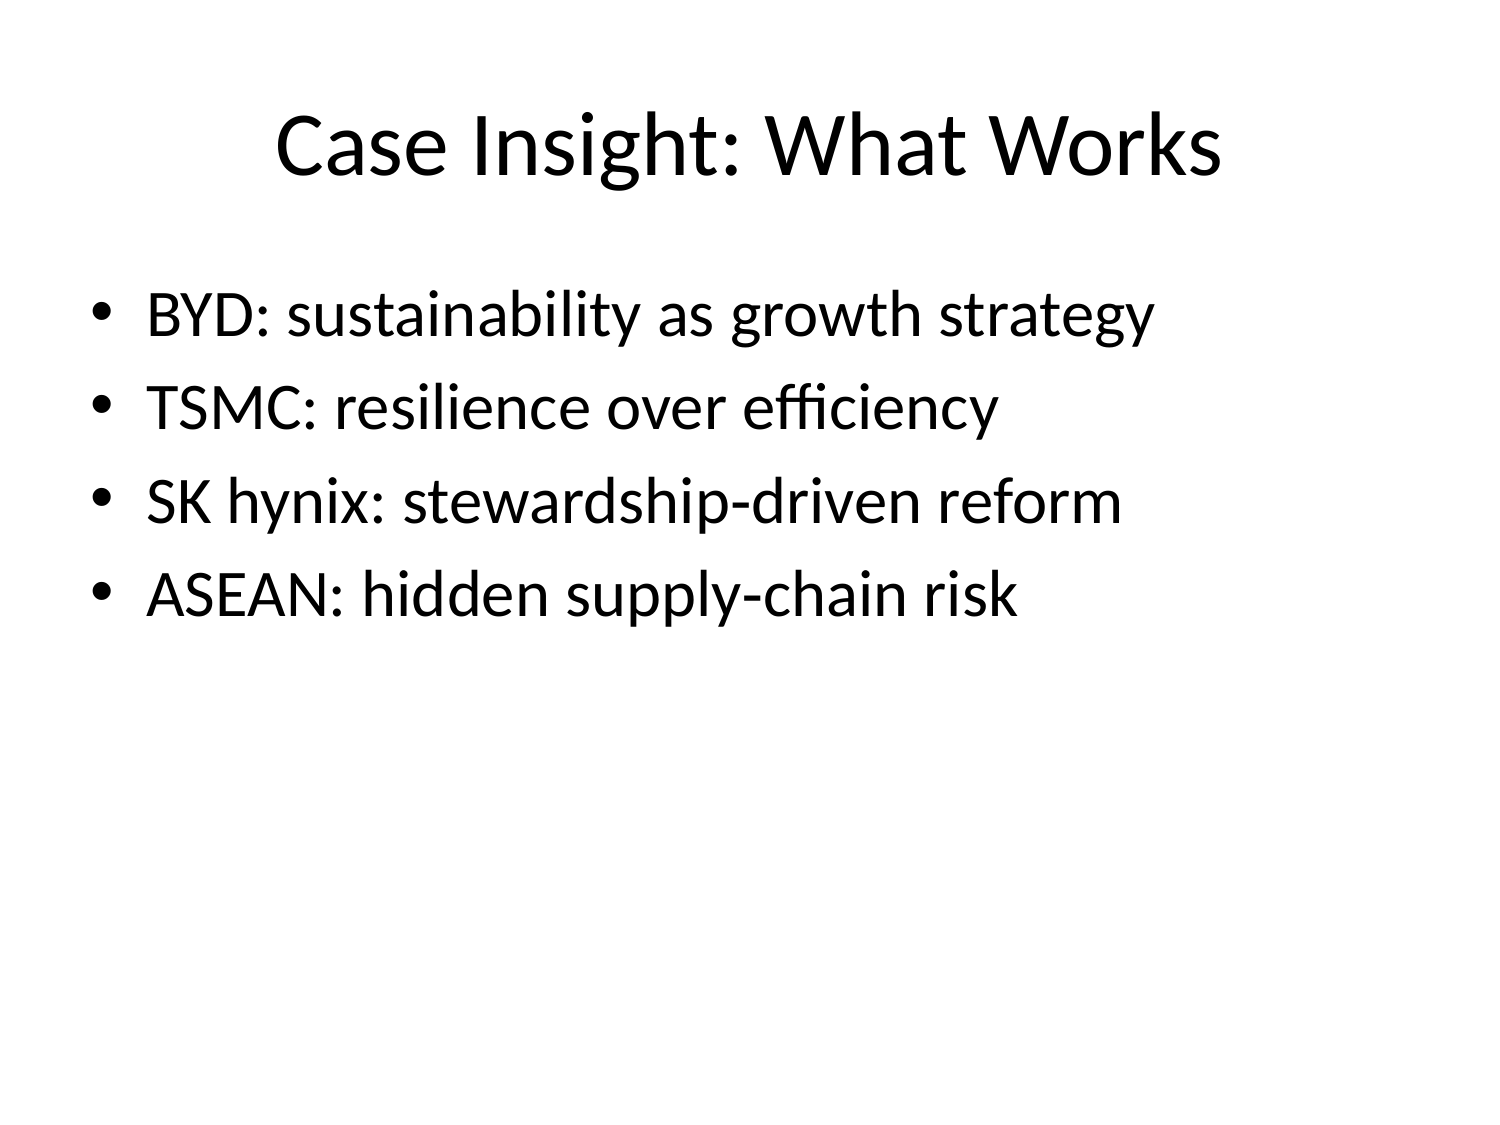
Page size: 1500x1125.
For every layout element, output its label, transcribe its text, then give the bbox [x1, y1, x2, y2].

title Case Insight: What Works [75, 45, 1425, 233]
list BYD: sustainability as growth strategy TSMC: resilience over efficiency SK hynix: stewardship‑driven reform ASEAN: hidden supply‑chain risk [75, 262, 1425, 1005]
